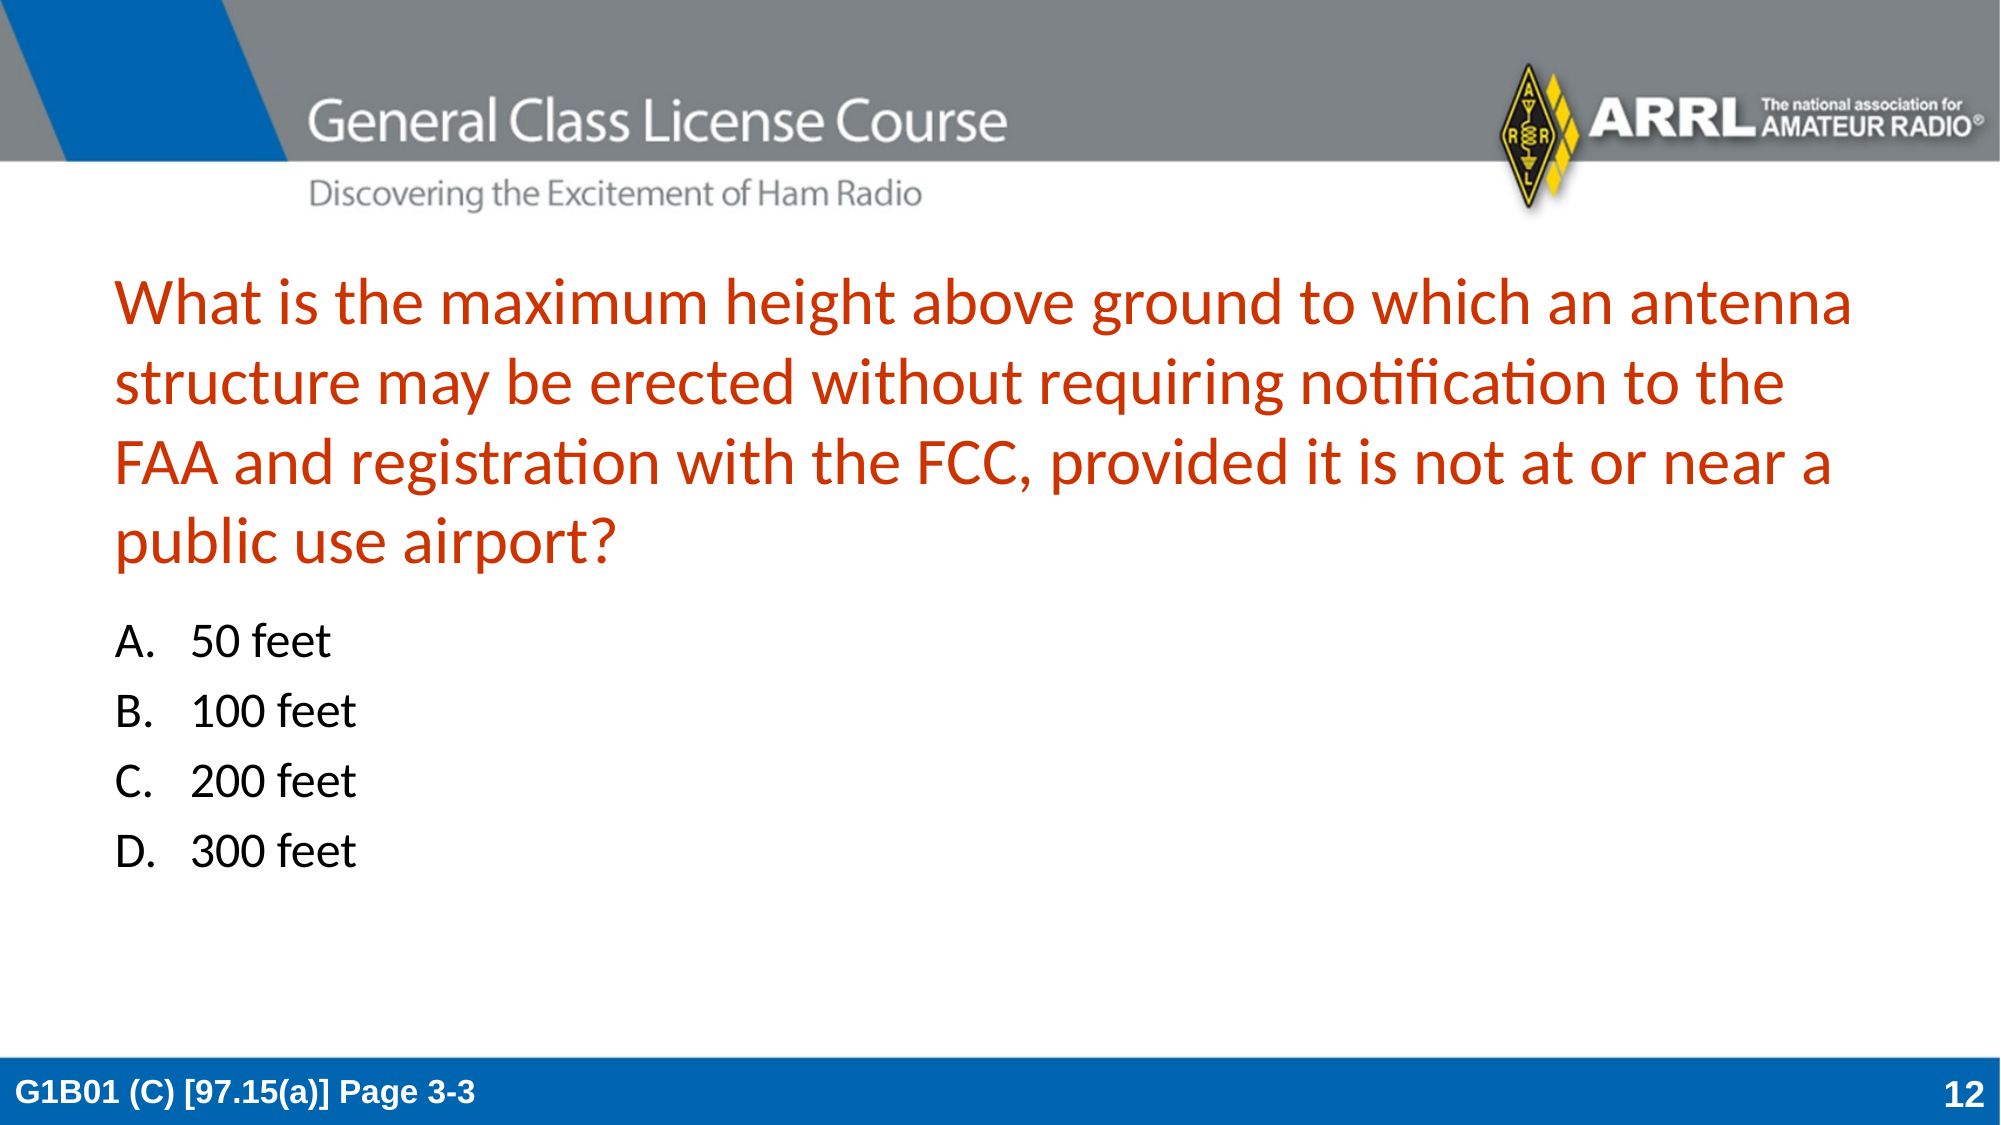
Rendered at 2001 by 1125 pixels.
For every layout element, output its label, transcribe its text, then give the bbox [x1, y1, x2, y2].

picture [0, 0, 2001, 1125]
text_box G1B01 (C) [97.15(a)] Page 3-3 [0, 1062, 1313, 1118]
text_box 12 [1875, 1062, 2000, 1123]
list 50 feet 100 feet 200 feet 300 feet [99, 600, 1900, 1005]
title What is the maximum height above ground to which an antenna structure may be erected without requiring notification to the FAA and registration with the FCC, provided it is not at or near a public use airport? [99, 249, 1900, 388]
